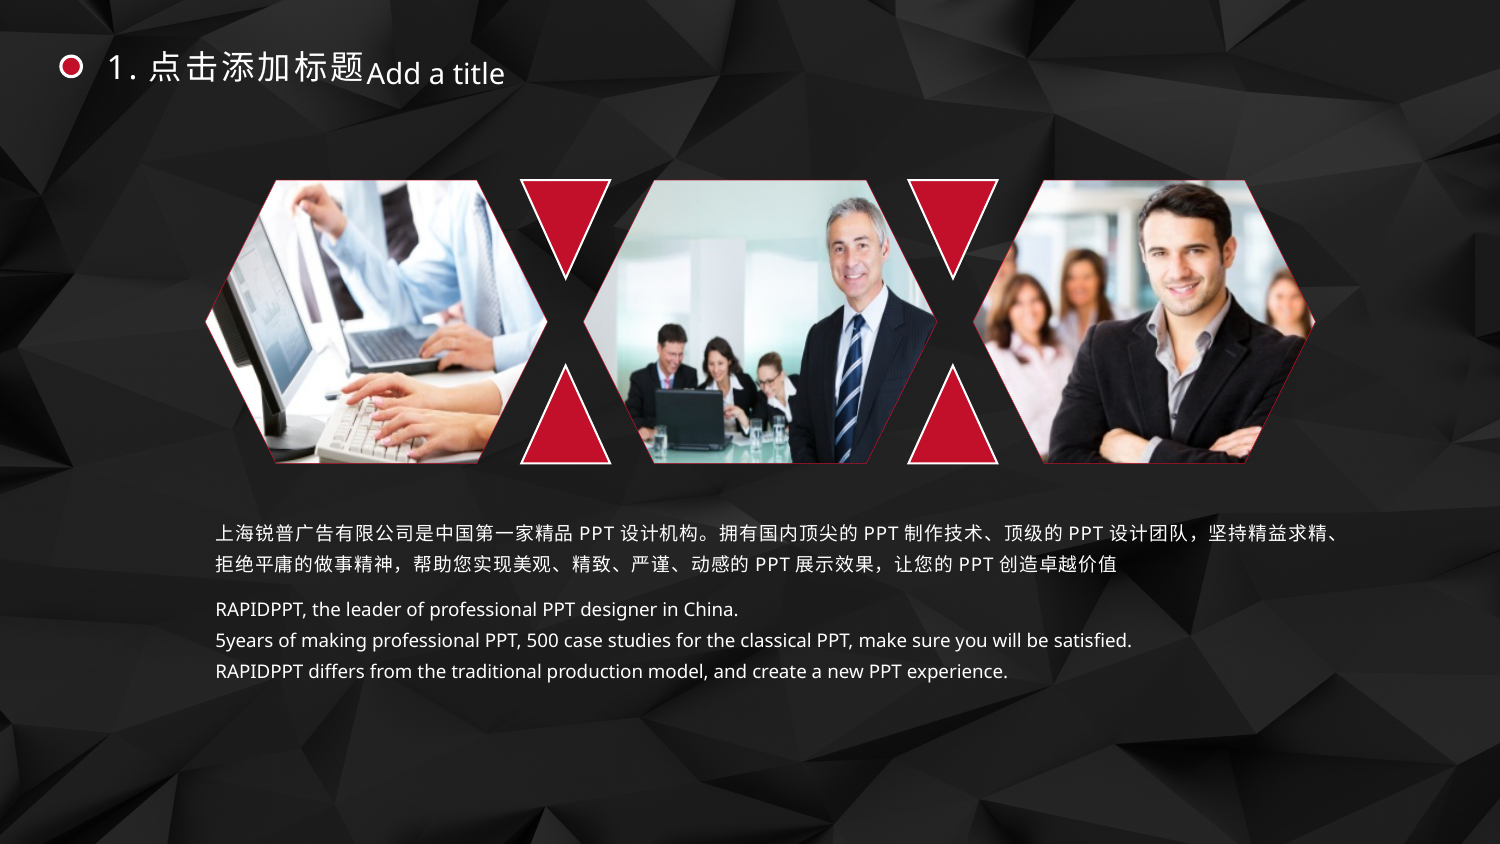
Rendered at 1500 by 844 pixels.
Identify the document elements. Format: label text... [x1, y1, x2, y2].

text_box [521, 180, 998, 279]
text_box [521, 365, 998, 464]
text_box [60, 47, 580, 99]
text_box RAPIDPPT, the leader of professional PPT designer in China. 5years of making professional PPT, 500 case studies for the classical PPT, make sure you will be satisfied. RAPIDPPT differs from the traditional production model, and create a new PPT experience. [200, 581, 1330, 690]
text_box 上海锐普广告有限公司是中国第一家精品PPT设计机构。拥有国内顶尖的PPT制作技术、顶级的PPT设计团队，坚持精益求精、拒绝平庸的做事精神，帮助您实现美观、精致、严谨、动感的PPT展示效果，让您的PPT创造卓越价值 [200, 505, 1344, 583]
picture [0, 0, 1500, 844]
